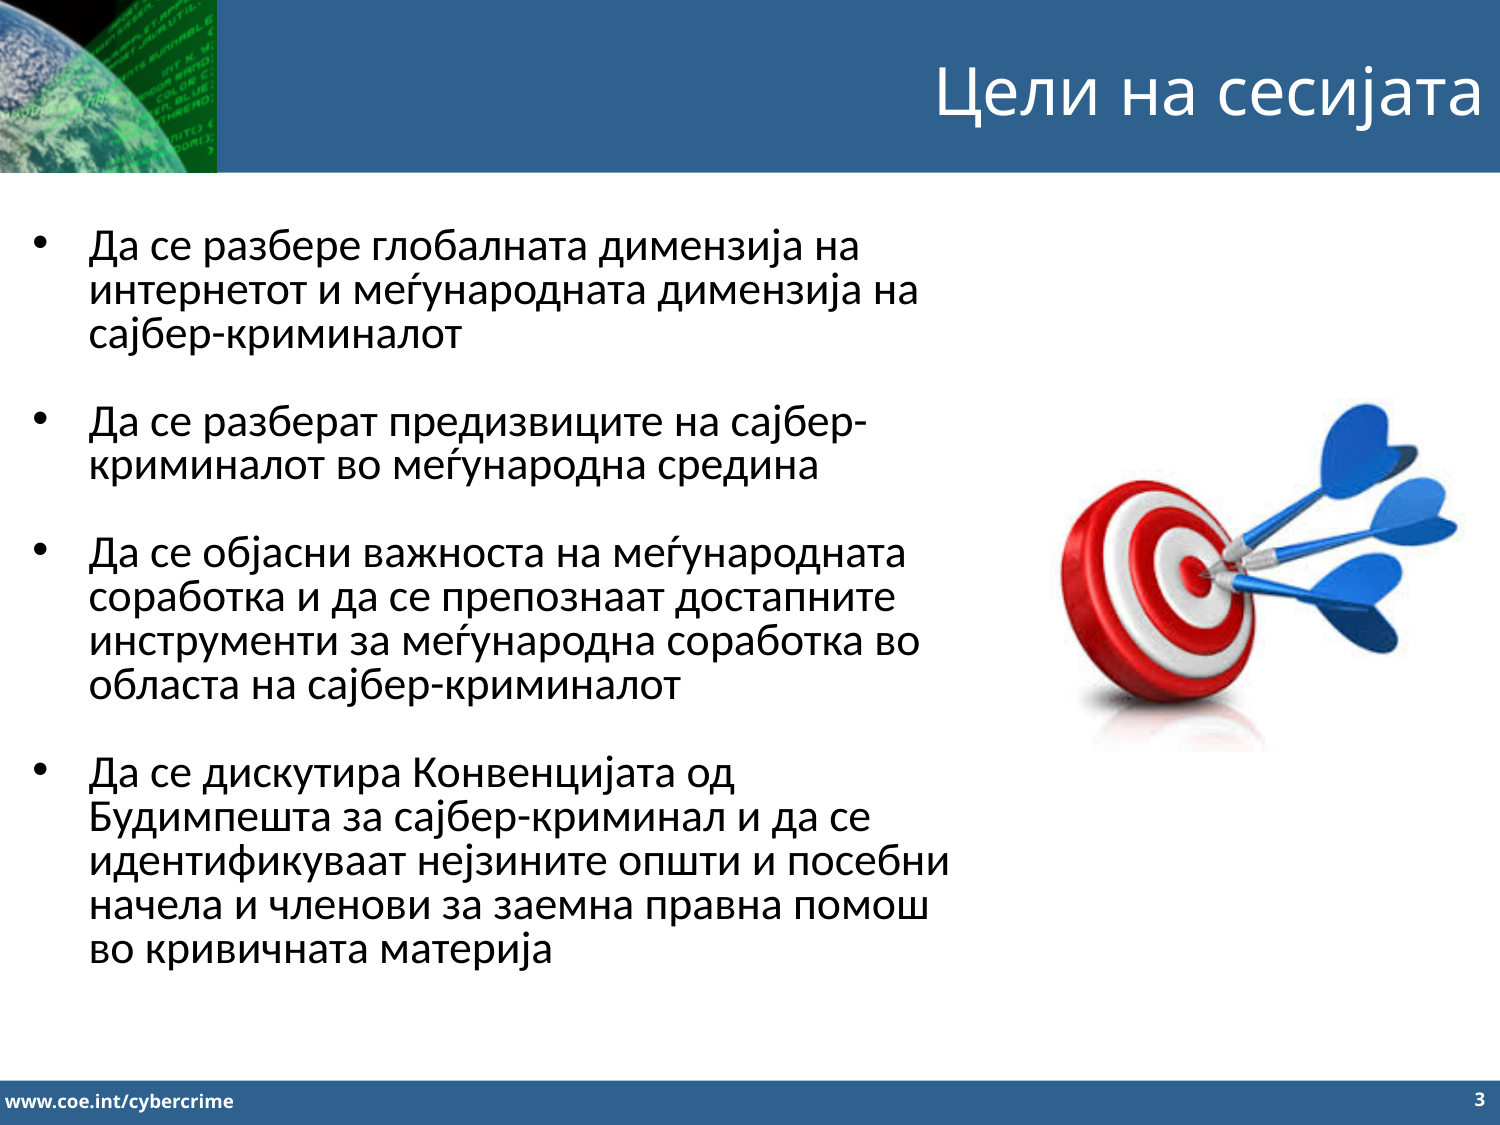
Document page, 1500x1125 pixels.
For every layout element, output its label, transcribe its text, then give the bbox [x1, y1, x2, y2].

picture [0, 1, 217, 173]
slide_number 3 [1162, 1080, 1500, 1125]
picture [1021, 398, 1483, 752]
text_box Да се разбере глобалната димензија на интернетот и меѓународната димензија на сајбер-криминалот Да се разберат предизвиците на сајбер-криминалот во меѓународна средина Да се објасни важноста на меѓународната соработка и да се препознаат достапните инструменти за меѓународна соработка во областа на сајбер-криминалот Да се дискутира Конвенцијата од Будимпешта за сајбер-криминал и да се идентификуваат нејзините општи и посебни начела и членови за заемна правна помош во кривичната материја [17, 217, 976, 980]
text_box Цели на сесијата [229, 12, 1500, 166]
